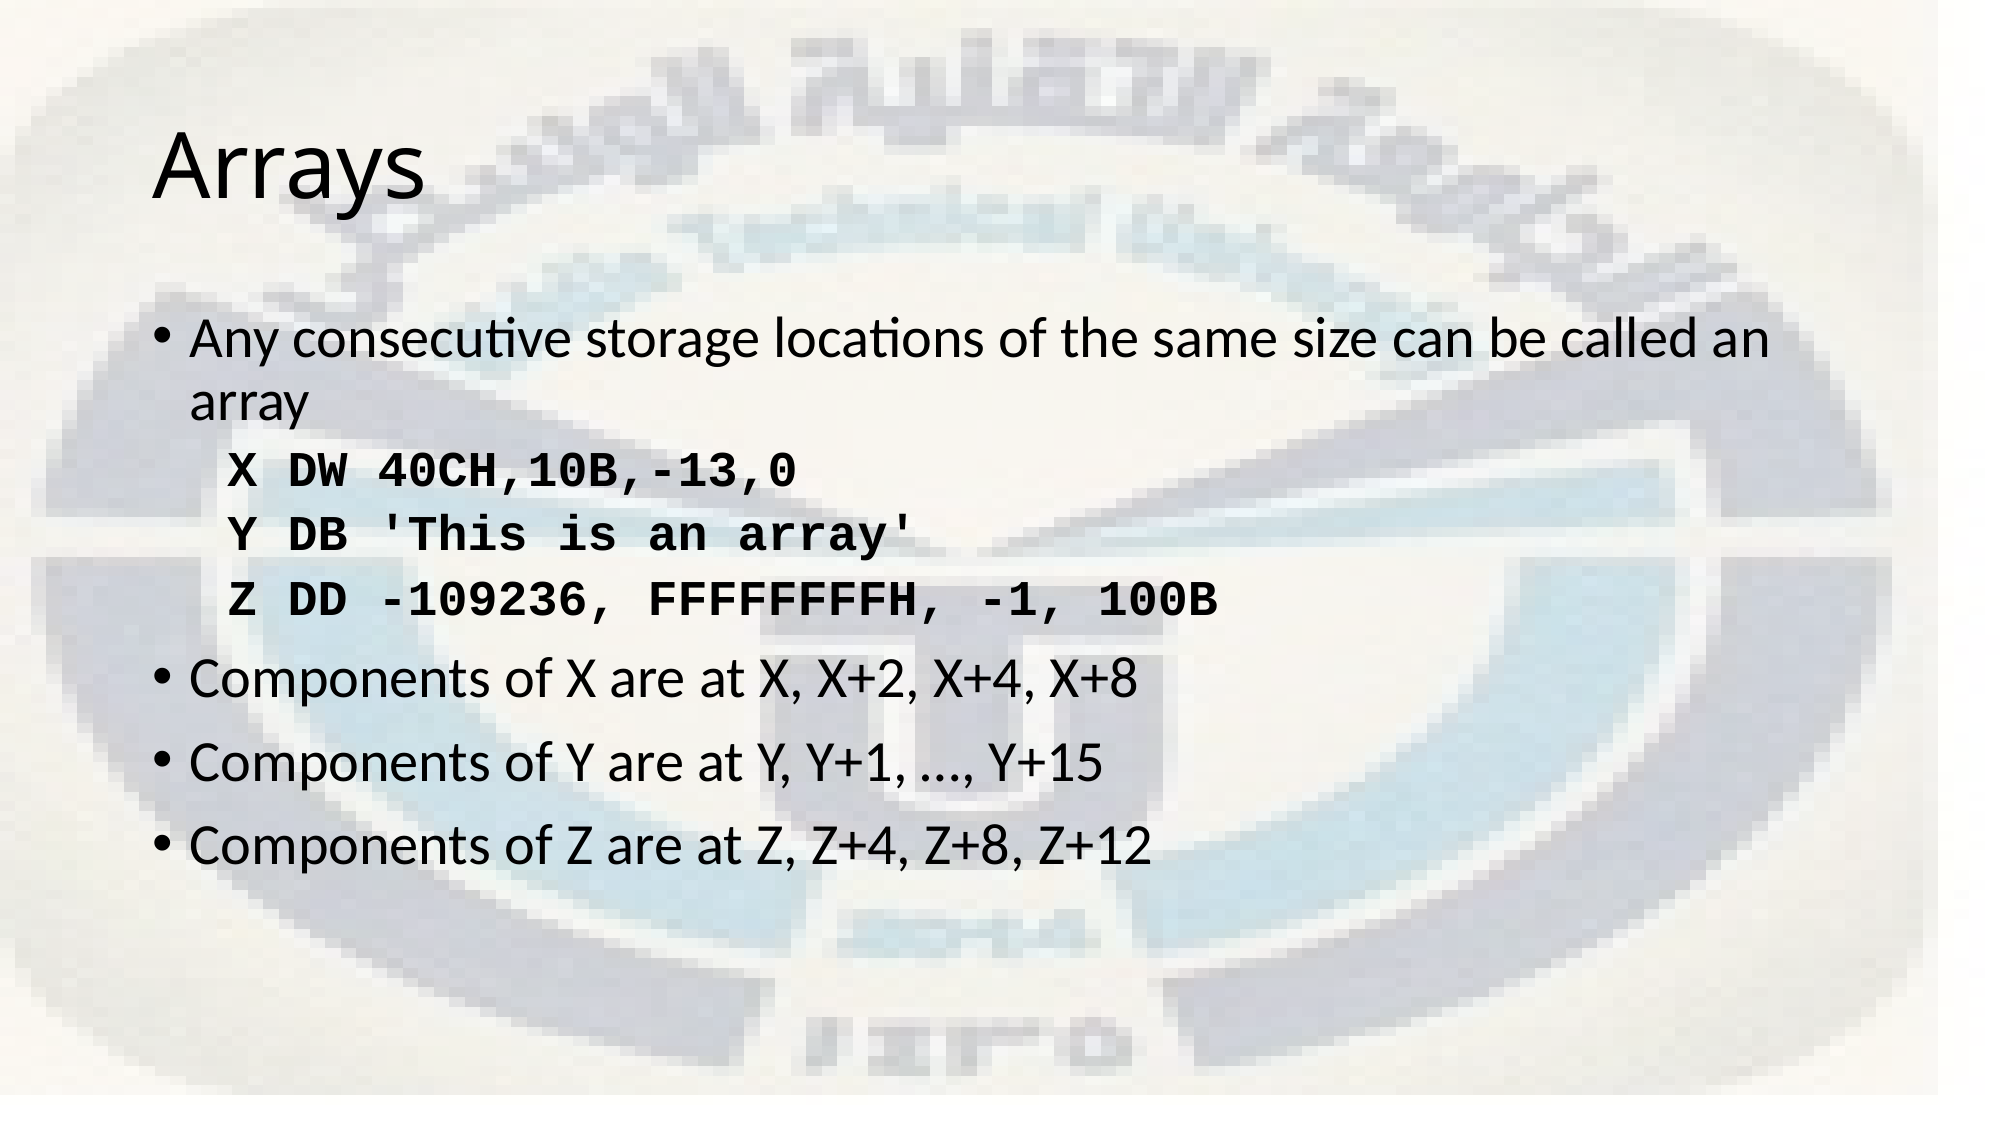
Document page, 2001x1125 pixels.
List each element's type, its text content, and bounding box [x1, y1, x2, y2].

text_box Label Operator Operand[s] ;Comment INIT: mov ax, bx ; Copy contents of bx into ax Label - INIT: Operator - mov Operands - ax and bx Comment - alphanumeric string between ; and \n Not case sensitive Unlike other assemblers, destination operand is first mov is the mnemonic that the assembler translates into an opcode [0, 0, 2000, 1125]
title Arrays [137, 59, 1863, 278]
list Any consecutive storage locations of the same size can be called an array X DW 40CH,10B,-13,0 Y DB 'This is an array' Z DD -109236, FFFFFFFFH, -1, 100B Components of X are at X, X+2, X+4, X+8 Components of Y are at Y, Y+1, …, Y+15 Components of Z are at Z, Z+4, Z+8, Z+12 [137, 299, 1863, 1014]
